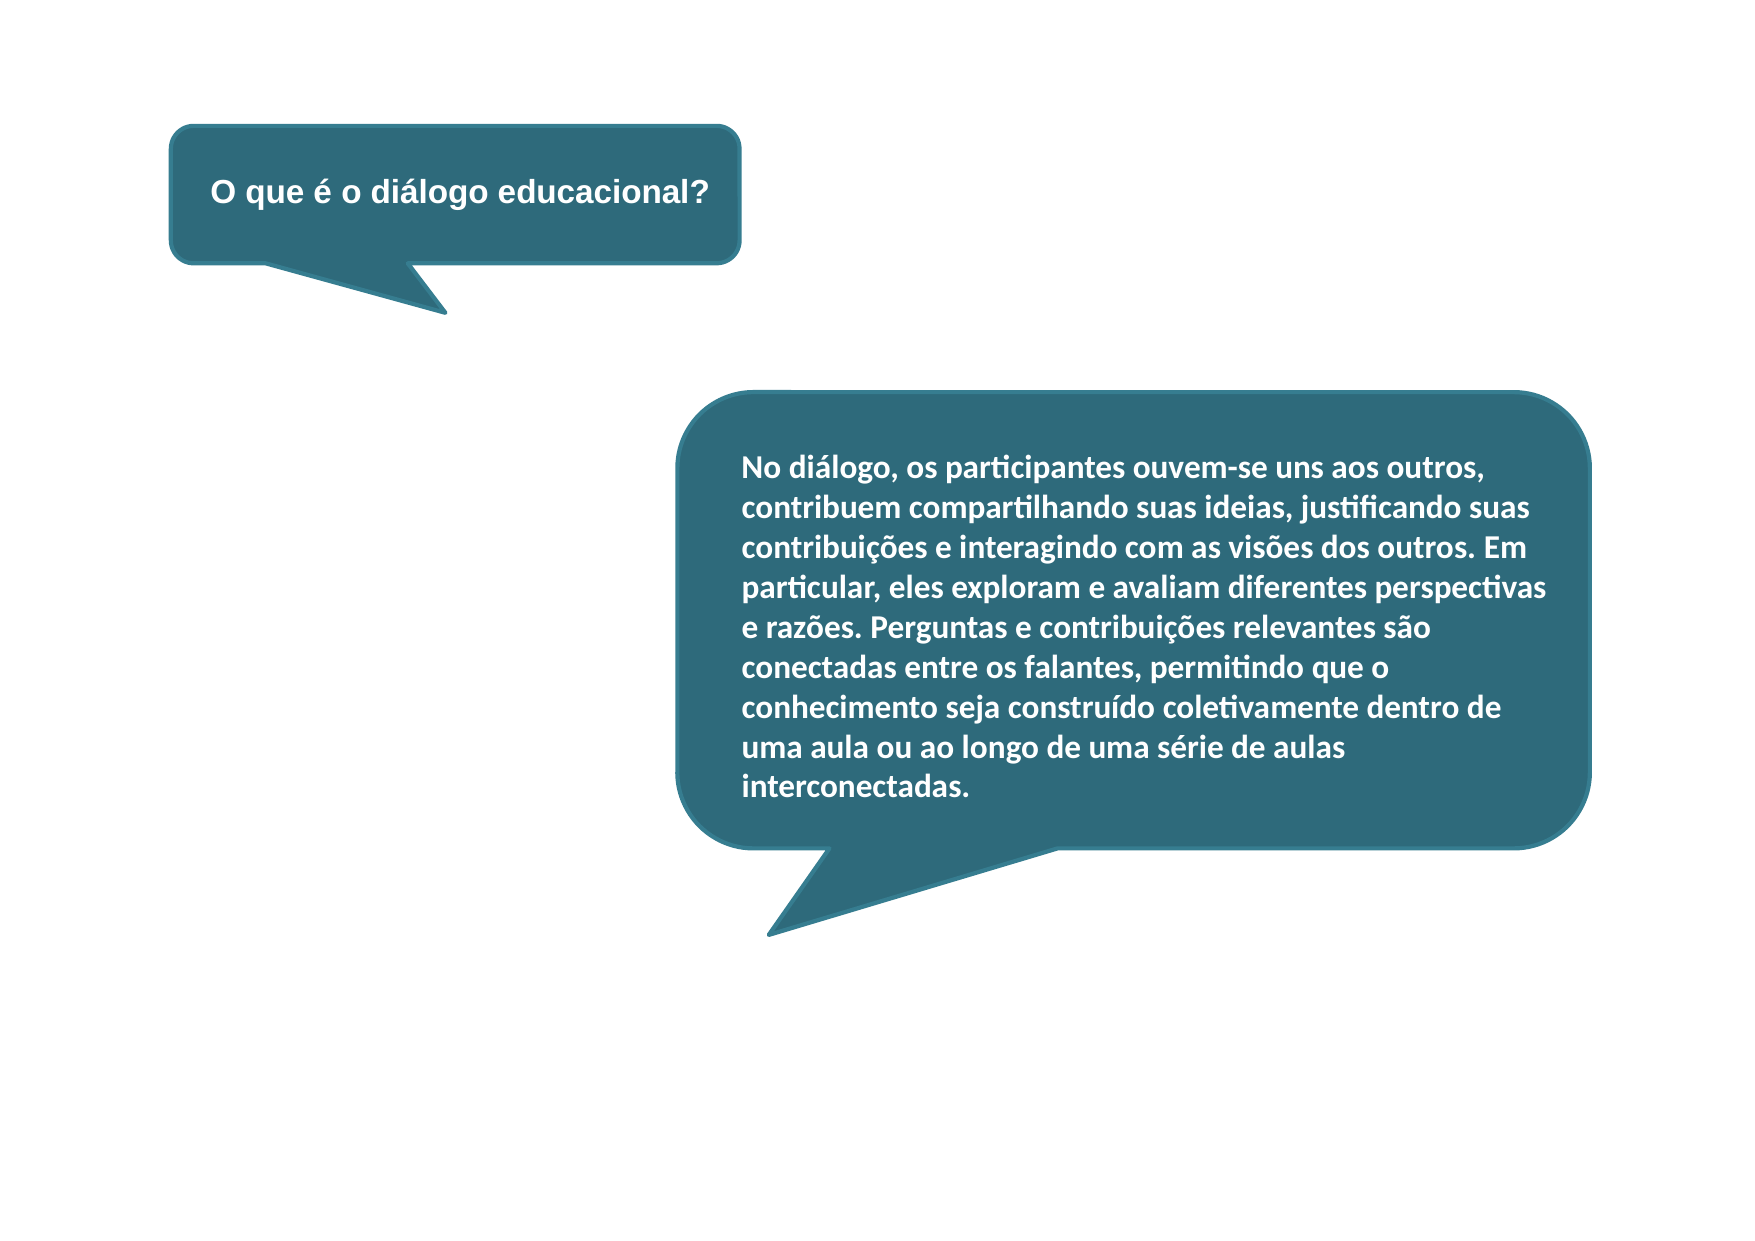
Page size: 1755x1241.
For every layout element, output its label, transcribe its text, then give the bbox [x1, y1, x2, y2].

text_box [677, 392, 1590, 935]
text_box O que é o diálogo educacional? [208, 170, 1034, 211]
text_box No diálogo, os participantes ouvem-se uns aos outros, contribuem compartilhando suas ideias, justificando suas contribuições e interagindo com as visões dos outros. Em particular, eles exploram e avaliam diferentes perspectivas e razões. Perguntas e contribuições relevantes são conectadas entre os falantes, permitindo que o conhecimento seja construído coletivamente dentro de uma aula ou ao longo de uma série de aulas interconectadas. [739, 445, 1565, 805]
text_box [170, 125, 740, 313]
